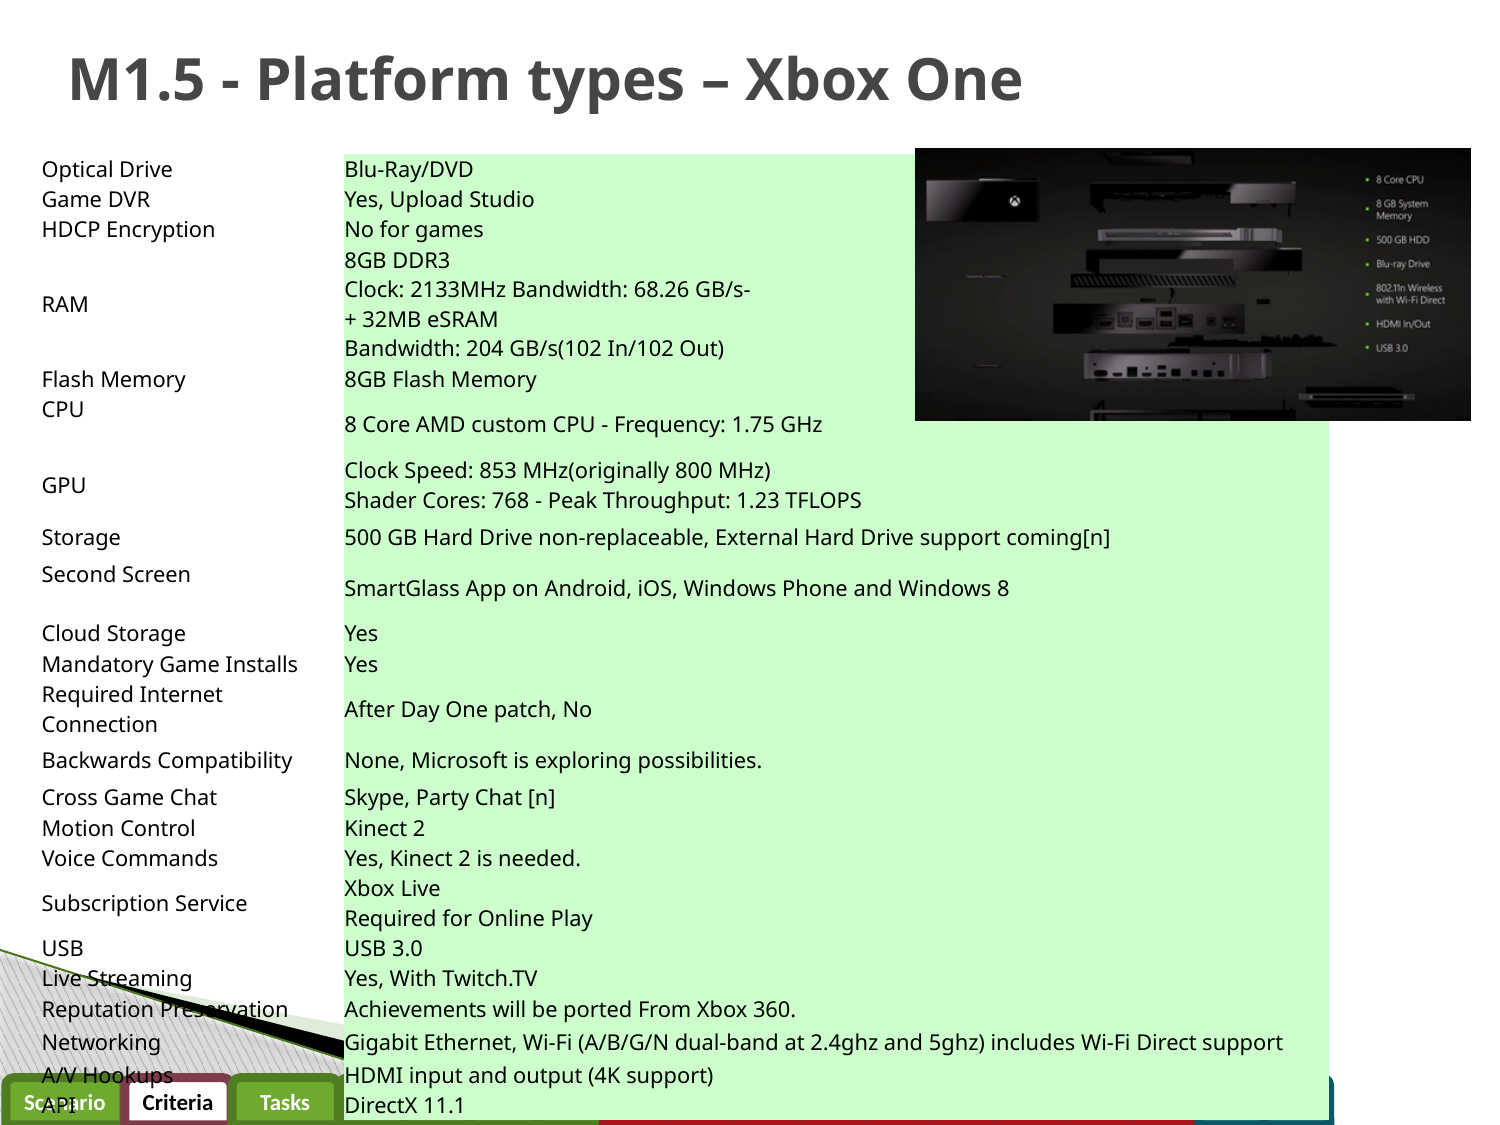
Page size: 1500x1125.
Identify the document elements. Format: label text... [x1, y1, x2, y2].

text_box M1.5 - Platform types – Xbox One [53, 30, 1471, 126]
table_cell Yes [344, 618, 1329, 649]
table_cell Second Screen [41, 558, 344, 618]
table_cell Yes [344, 649, 1329, 679]
table_header Optical Drive [41, 154, 344, 184]
table_cell Game DVR [41, 184, 344, 214]
table_cell SmartGlass App on Android, iOS, Windows Phone and Windows 8 [344, 558, 1329, 618]
table_cell Xbox Live Required for Online Play [344, 873, 1329, 933]
table_cell USB [41, 933, 344, 963]
table_cell Yes, Upload Studio [344, 184, 909, 214]
table_header Blu-Ray/DVD [344, 154, 910, 184]
table_cell Flash Memory [41, 363, 344, 394]
table_cell Skype, Party Chat [n] [344, 781, 1329, 813]
table_cell CPU [41, 394, 344, 453]
table_cell Required Internet Connection [41, 679, 344, 739]
table_cell USB 3.0 [344, 933, 1329, 963]
table_cell Yes, Kinect 2 is needed. [344, 843, 1329, 873]
table_cell 8GB DDR3 Clock: 2133MHz Bandwidth: 68.26 GB/s- + 32MB eSRAM Bandwidth: 204 GB/s(102 In/102 Out) [344, 244, 909, 363]
table_cell A/V Hookups [41, 1060, 344, 1090]
table_cell HDCP Encryption [41, 214, 344, 244]
table_cell API [41, 1090, 344, 1120]
table_cell After Day One patch, No [344, 679, 1329, 739]
table_cell HDMI input and output (4K support) [344, 1060, 1329, 1090]
table_cell 500 GB Hard Drive non-replaceable, External Hard Drive support coming[n] [344, 516, 1329, 558]
table_cell Live Streaming [41, 963, 344, 994]
table_cell Subscription Service [41, 873, 344, 933]
table_cell Voice Commands [41, 843, 344, 873]
table_cell Gigabit Ethernet, Wi-Fi (A/B/G/N dual-band at 2.4ghz and 5ghz) includes Wi-Fi Direct support [344, 1024, 1329, 1060]
table_cell 8GB Flash Memory [344, 363, 909, 394]
table_cell Yes, With Twitch.TV [344, 963, 1329, 994]
table_cell 8 Core AMD custom CPU - Frequency: 1.75 GHz [344, 394, 1329, 453]
table_cell GPU [41, 453, 344, 516]
table_cell None, Microsoft is exploring possibilities. [344, 739, 1329, 781]
table_cell No for games [344, 214, 909, 244]
table_cell DirectX 11.1 [344, 1090, 1329, 1120]
table_cell Backwards Compatibility [41, 739, 344, 781]
table_cell Motion Control [41, 813, 344, 843]
table_cell Kinect 2 [344, 813, 1329, 843]
table_cell Cross Game Chat [41, 781, 344, 813]
table_cell Storage [41, 516, 344, 558]
table_cell Networking [41, 1024, 344, 1060]
table_cell RAM [41, 244, 344, 363]
table_cell Mandatory Game Installs [41, 649, 344, 679]
picture [914, 148, 1471, 421]
table_cell Cloud Storage [41, 618, 344, 649]
table_cell Achievements will be ported From Xbox 360. [344, 994, 1329, 1024]
table_cell Reputation Preservation [41, 994, 344, 1024]
table_cell Clock Speed: 853 MHz(originally 800 MHz) Shader Cores: 768 - Peak Throughput: 1.23 TFLOPS [344, 453, 1329, 516]
